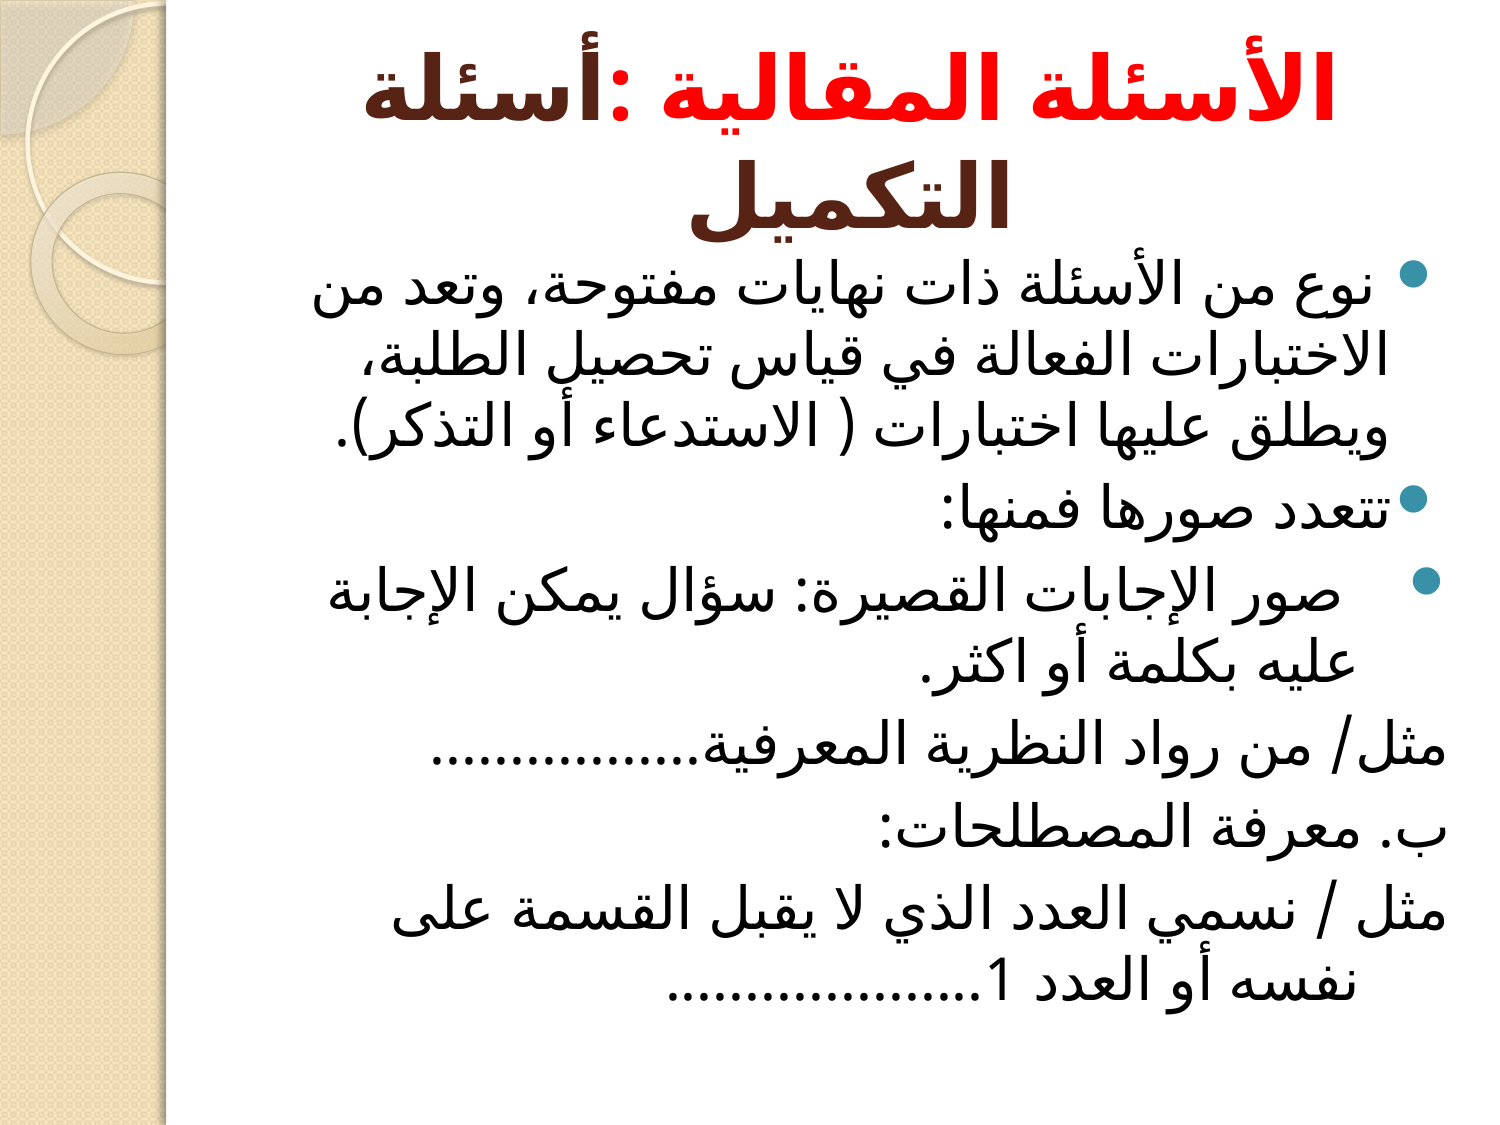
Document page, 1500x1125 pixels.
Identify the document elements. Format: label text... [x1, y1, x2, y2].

list نوع من الأسئلة ذات نهايات مفتوحة، وتعد من الاختبارات الفعالة في قياس تحصيل الطلبة، ويطلق عليها اختبارات ( الاستدعاء أو التذكر). تتعدد صورها فمنها: صور الإجابات القصيرة: سؤال يمكن الإجابة عليه بكلمة أو اكثر. مثل/ من رواد النظرية المعرفية................. ب. معرفة المصطلحات: مثل / نسمي العدد الذي لا يقبل القسمة على نفسه أو العدد 1.................... [235, 237, 1466, 1025]
title الأسئلة المقالية :أسئلة التكميل [235, 45, 1466, 233]
